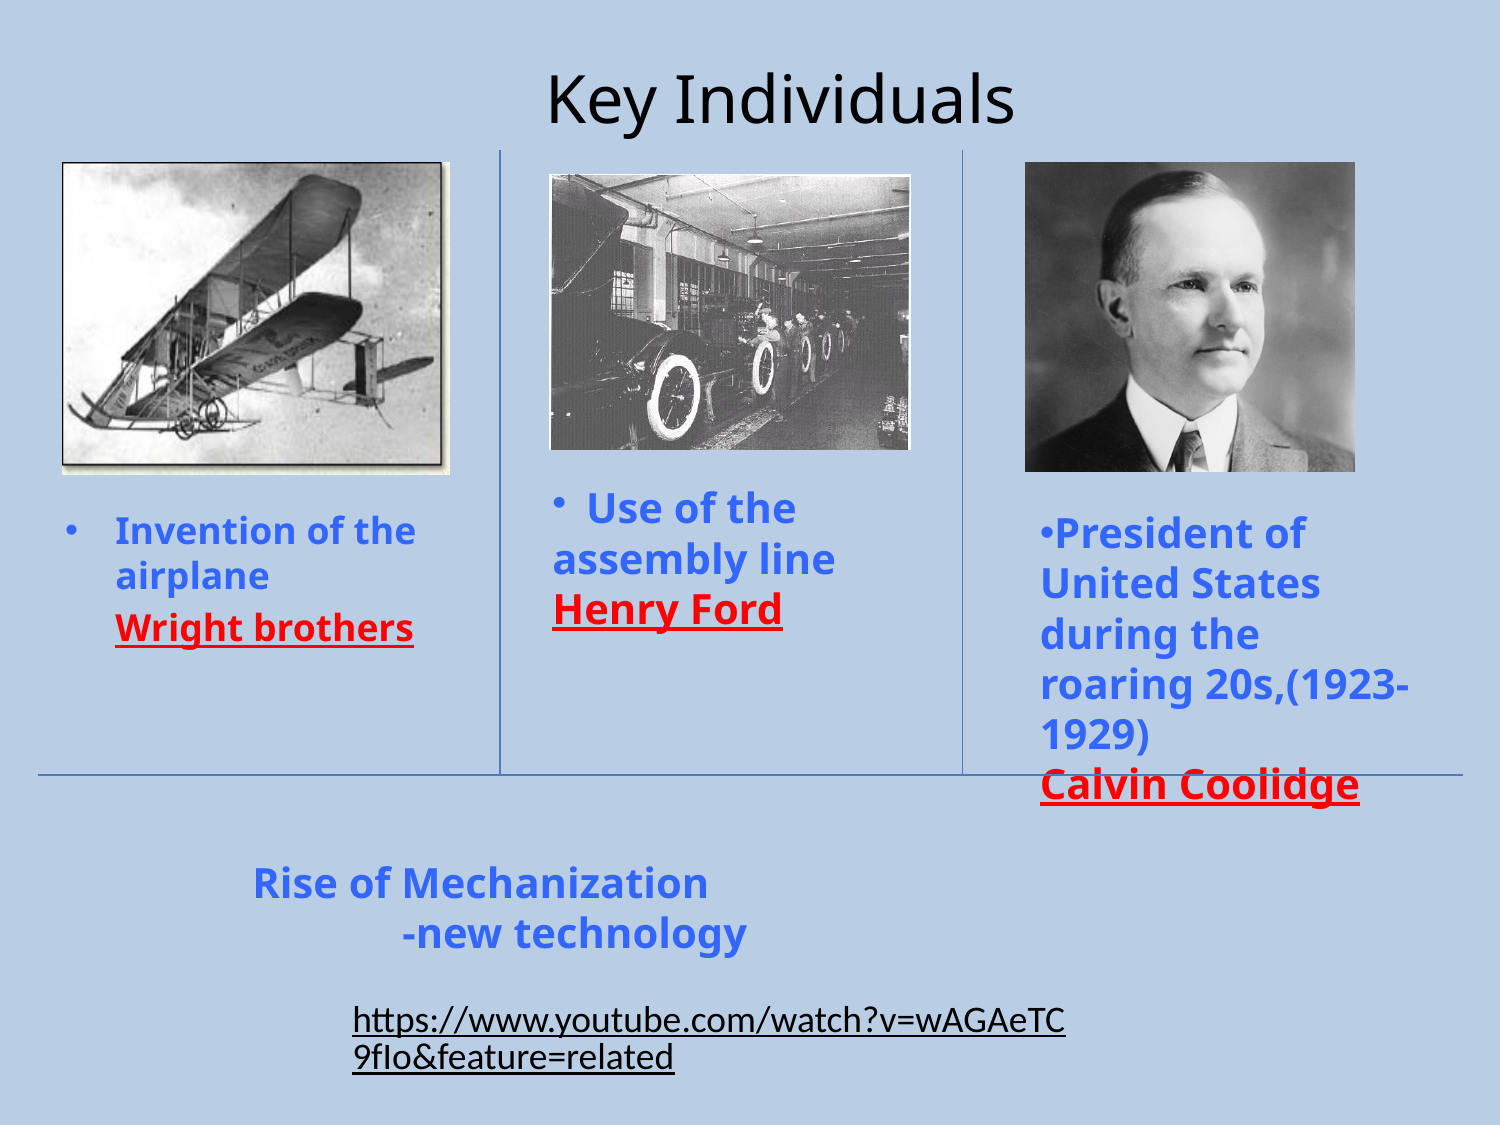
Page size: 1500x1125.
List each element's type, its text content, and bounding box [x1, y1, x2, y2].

list Invention of the airplane Wright brothers [50, 500, 450, 688]
text_box President of United States during the roaring 20s,(1923-1929) Calvin Coolidge [1025, 784, 1425, 815]
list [62, 162, 451, 476]
text_box Key Individuals [174, 49, 1388, 145]
text_box Rise of Mechanization -new technology [237, 849, 1238, 965]
text_box Use of the assembly line Henry Ford [537, 474, 913, 720]
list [549, 174, 911, 451]
text_box https://www.youtube.com/watch?v=wAGAeTC9fIo&feature=related [337, 987, 1088, 1093]
text_box President of United States during the roaring 20s,(1923-1929) Calvin Coolidge [1025, 499, 1425, 774]
picture [1024, 162, 1355, 472]
